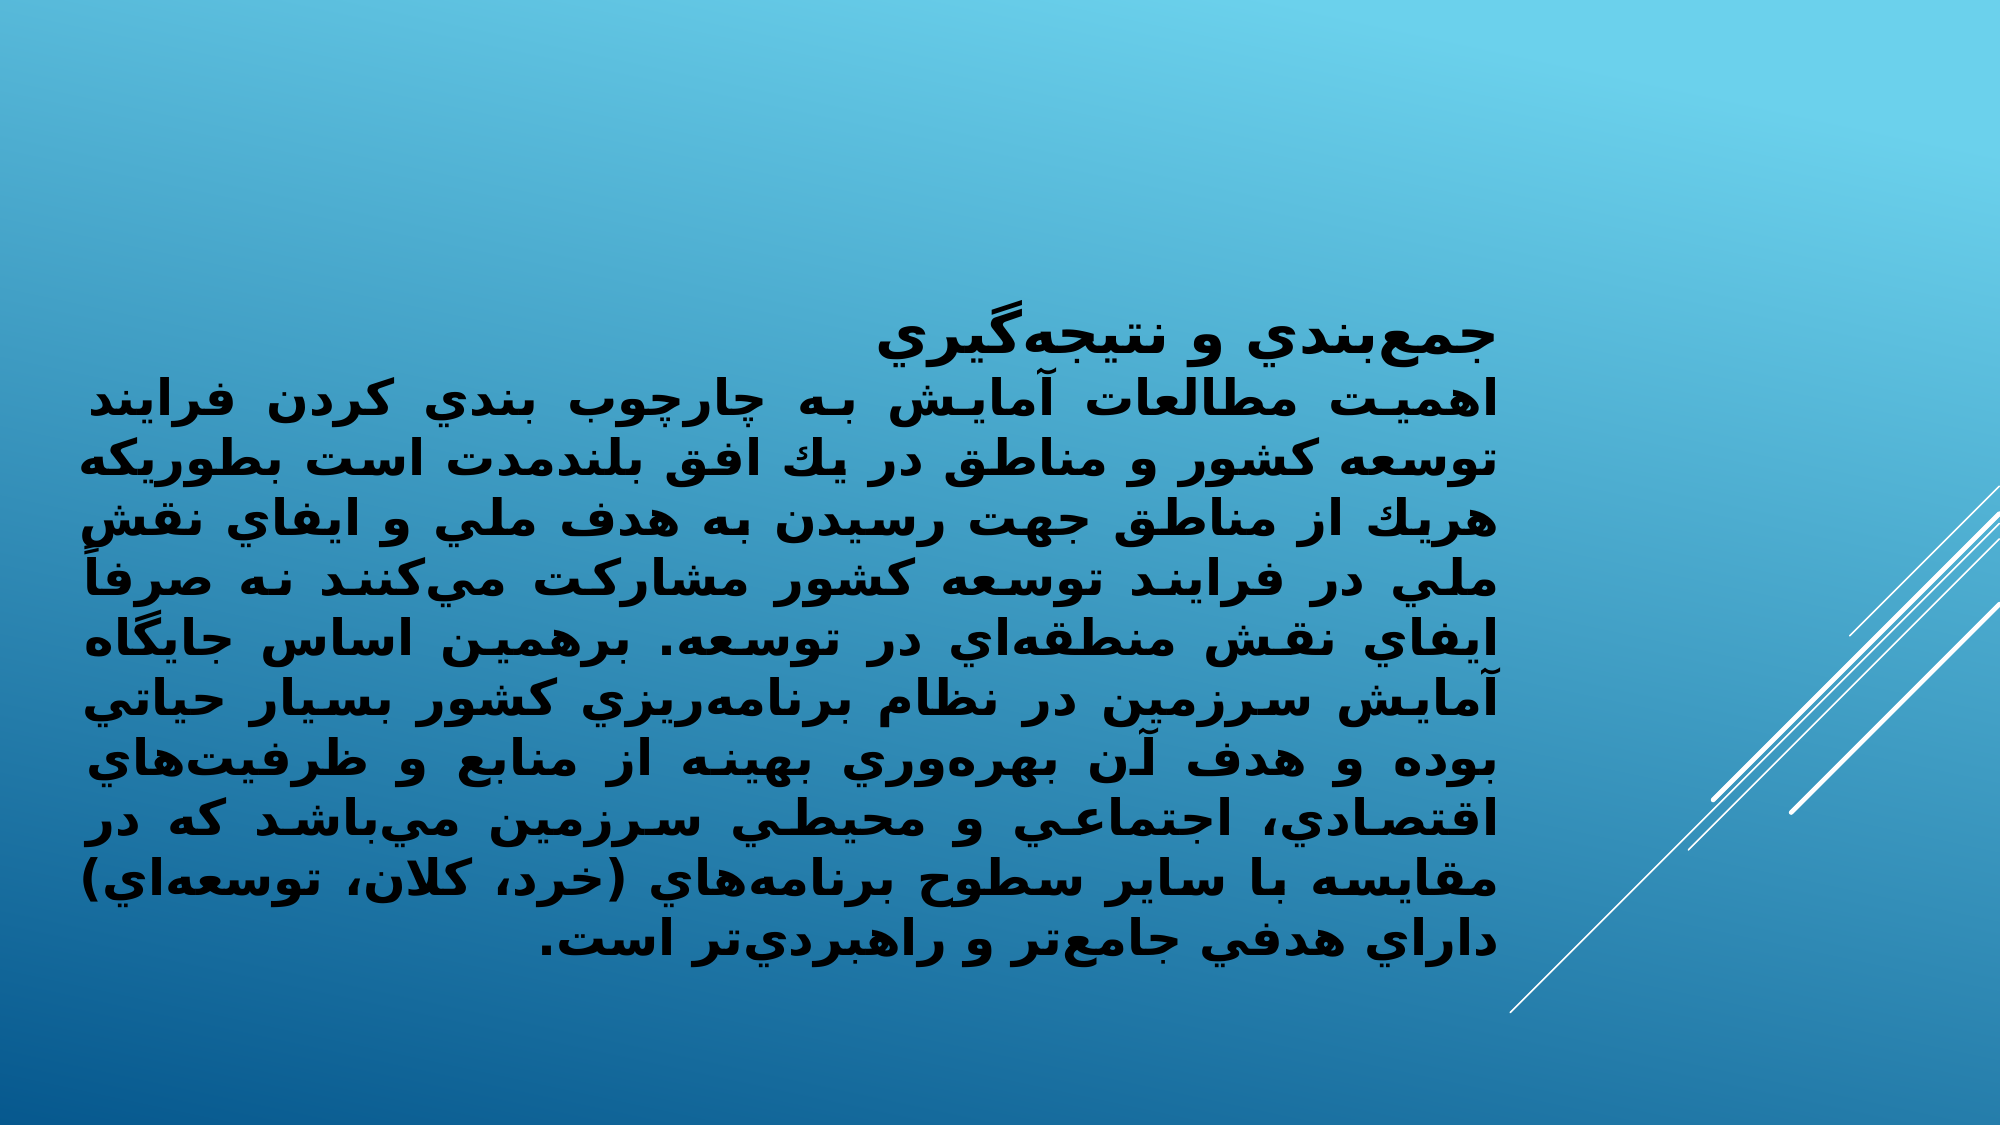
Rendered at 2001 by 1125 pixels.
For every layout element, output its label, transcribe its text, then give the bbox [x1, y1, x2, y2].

text_box جمع‌بندي و نتيجه‌گيري اهميت مطالعات آمايش به چارچوب بندي كردن فرايند توسعه كشور و مناطق در يك افق بلندمدت است بطوريكه هريك از مناطق جهت رسيدن به هدف ملي و ايفاي نقش ملي در فرايند توسعه كشور مشاركت مي‌كنند نه صرفاً ايفاي نقش منطقه‌اي در توسعه. برهمين اساس جايگاه آمايش سرزمين در نظام برنامه‌ريزي كشور بسيار حياتي بوده و هدف آن بهره‌وري بهينه از منابع و ظرفيت‌هاي اقتصادي، اجتماعي و محيطي سرزمين مي‌باشد كه در مقايسه با ساير سطوح برنامه‌هاي (خرد، كلان، توسعه‌اي) داراي هدفي جامع‌تر و راهبردي‌تر است. [61, 287, 1515, 973]
